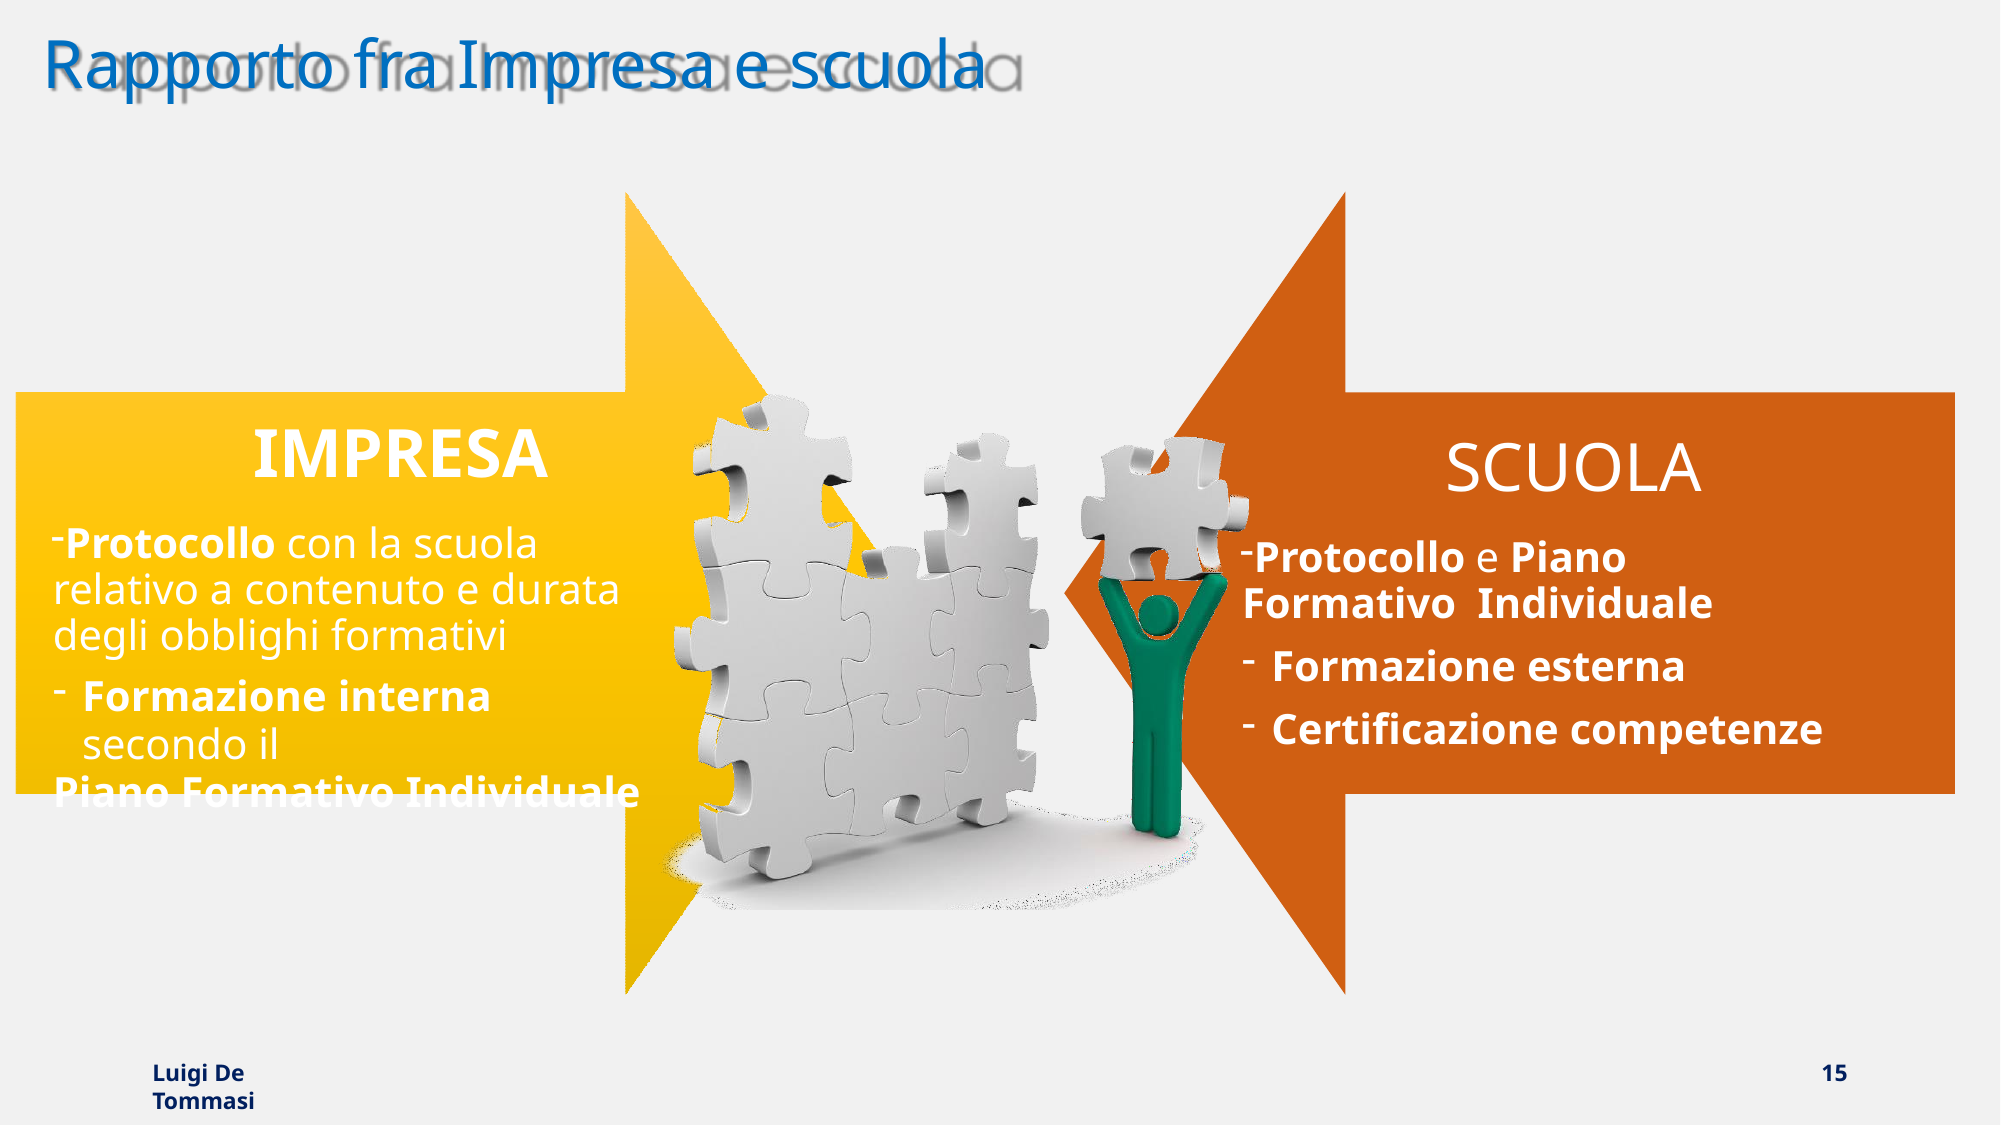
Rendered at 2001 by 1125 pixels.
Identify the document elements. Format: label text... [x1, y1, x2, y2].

footer Luigi De Tommasi [150, 1056, 347, 1125]
text_box [613, 394, 1301, 910]
text_box IMPRESA Protocollo con la scuola relativo a contenuto e durata degli obblighi formativi Formazione interna secondo il Piano Formativo Individuale [50, 368, 689, 816]
text_box [1286, 392, 1955, 995]
text_box [1203, 191, 1346, 394]
slide_number 15 [1817, 1056, 1852, 1125]
text_box [1, 1, 1070, 149]
title Rapporto fra Impresa e scuola [40, 19, 1027, 210]
text_box SCUOLA Protocollo e Piano Formativo Individuale Formazione esterna Certificazione competenze [1239, 382, 1850, 754]
text_box [15, 191, 906, 995]
